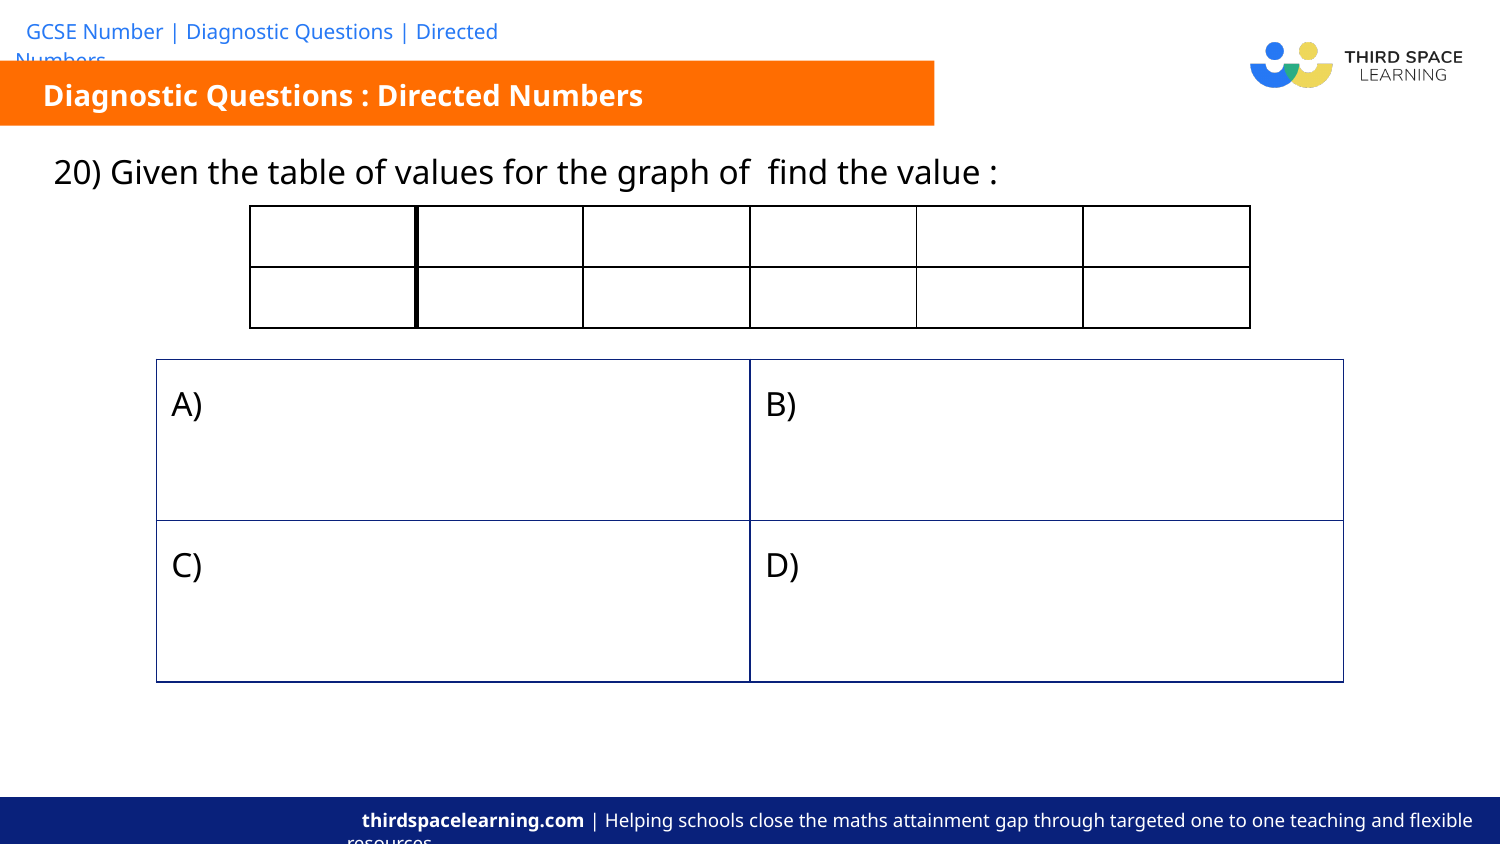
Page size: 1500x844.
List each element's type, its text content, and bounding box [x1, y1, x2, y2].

text_box Diagnostic Questions : Directed Numbers [27, 61, 778, 127]
picture [1250, 33, 1465, 99]
